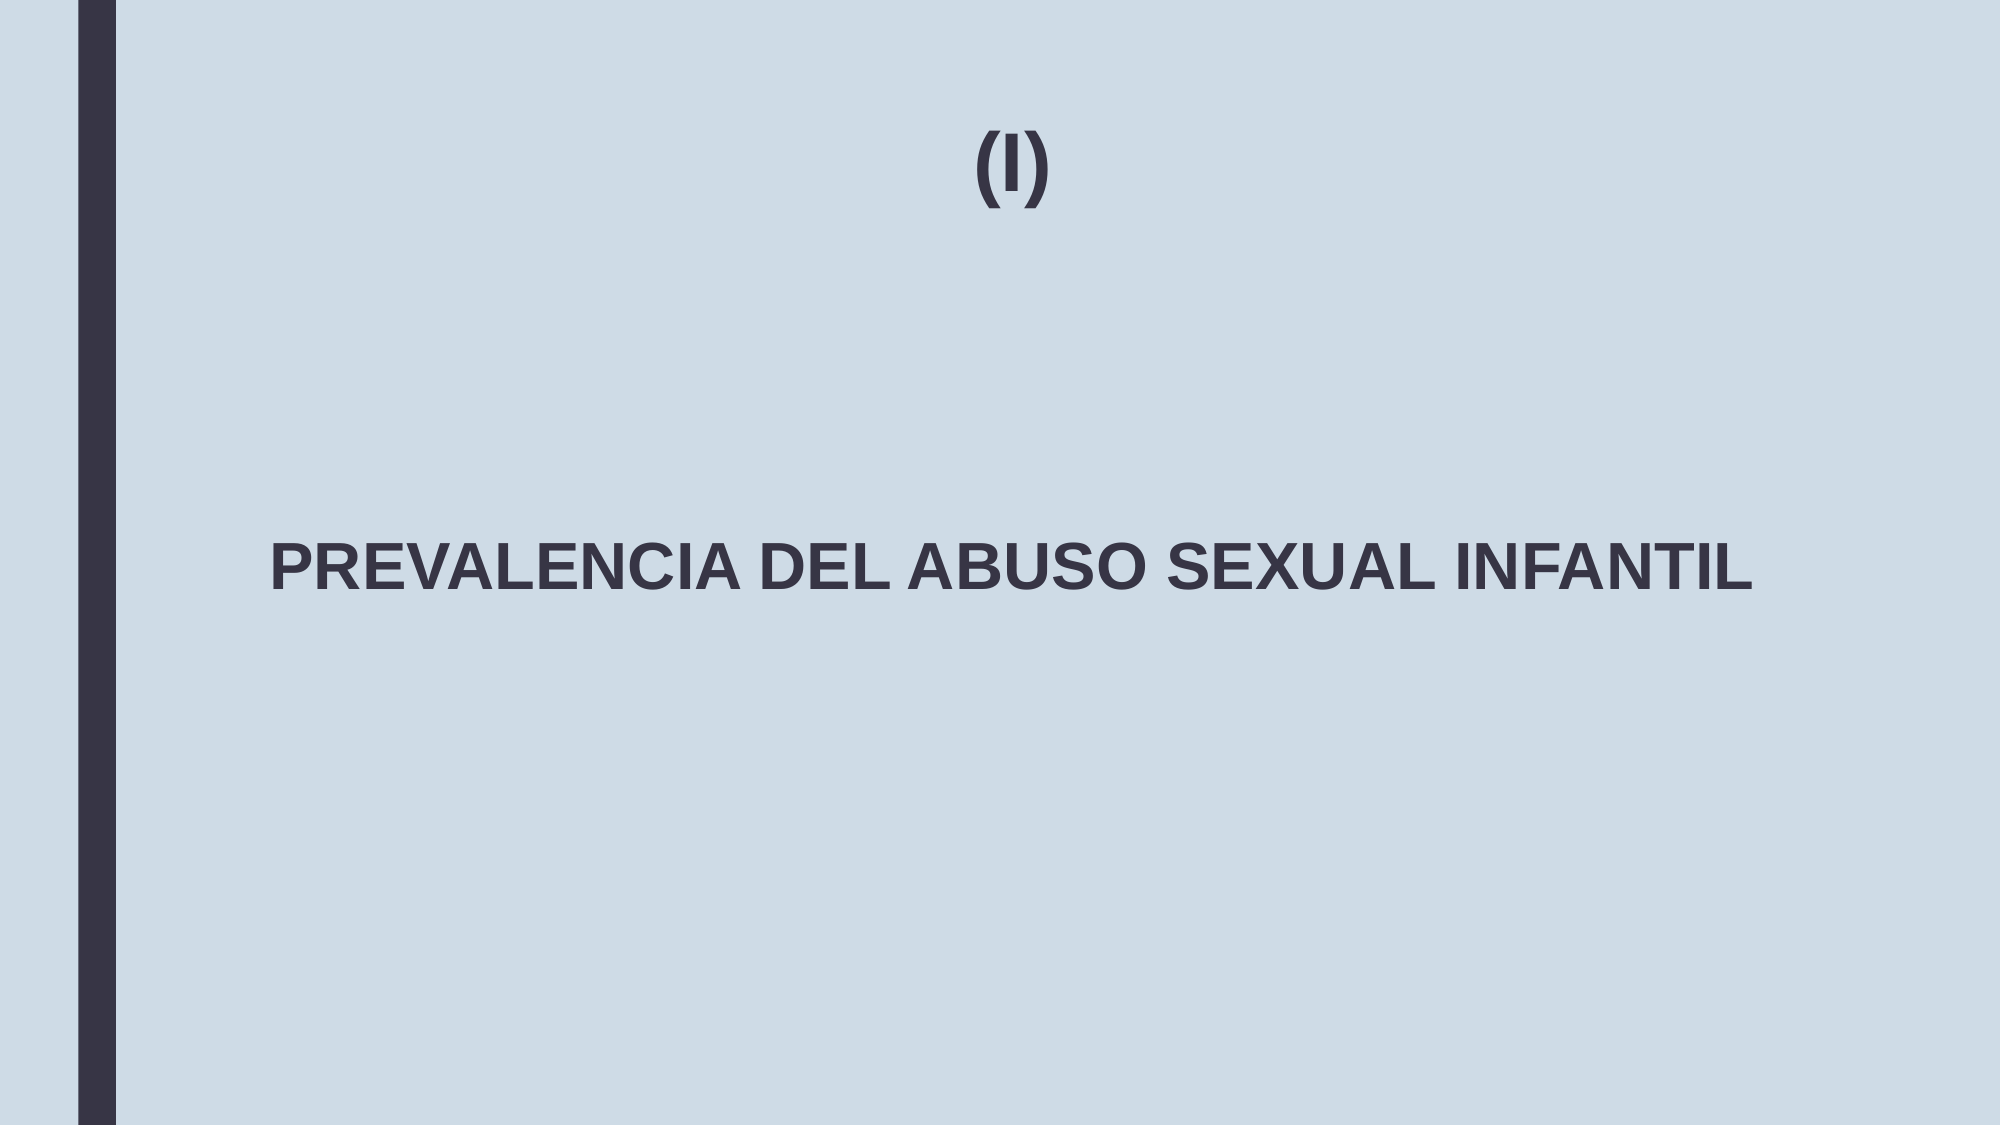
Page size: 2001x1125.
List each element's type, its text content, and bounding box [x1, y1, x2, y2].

title (I) [225, 112, 1800, 357]
list PREVALENCIA DEL ABUSO SEXUAL INFANTIL [225, 375, 1800, 963]
